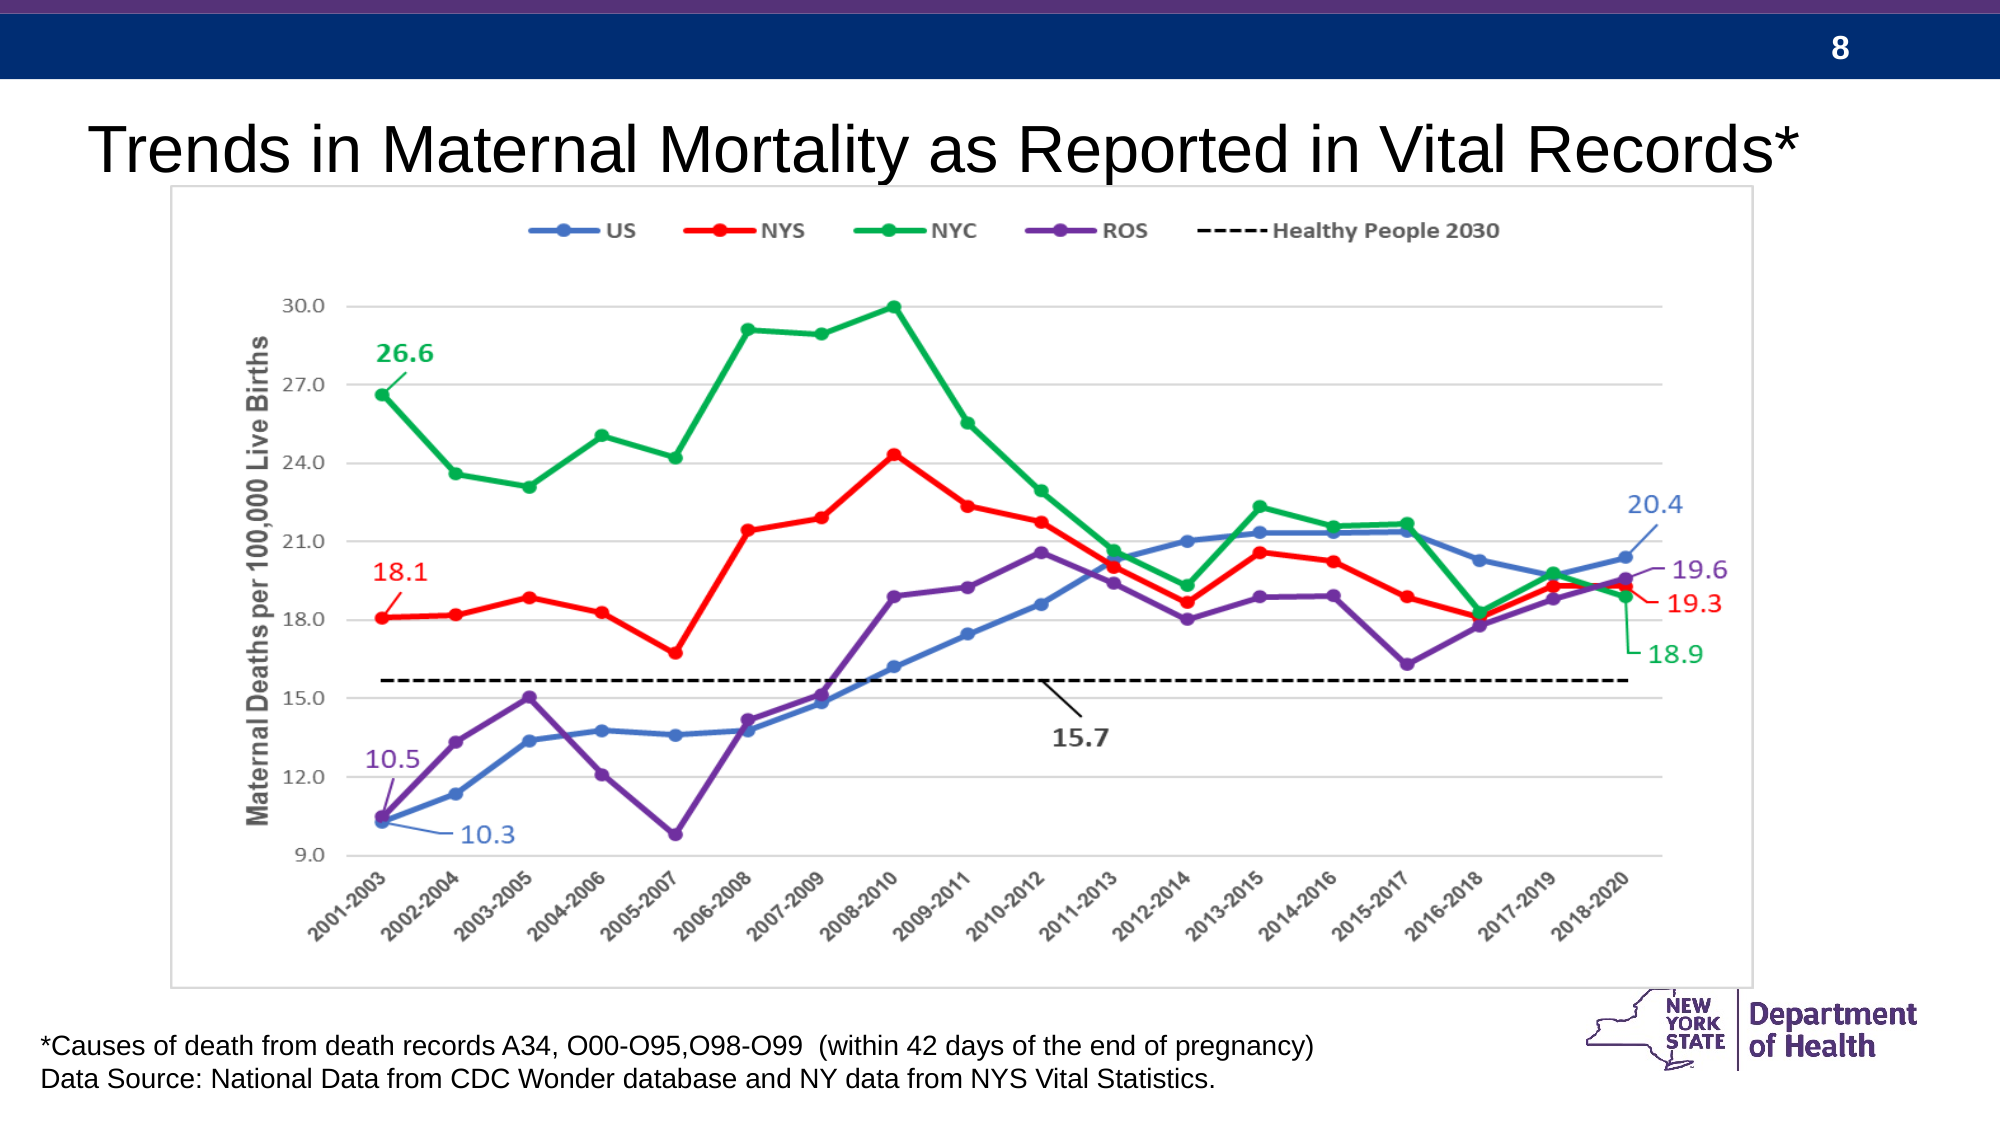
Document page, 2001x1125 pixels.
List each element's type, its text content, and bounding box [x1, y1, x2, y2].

picture [169, 185, 1917, 1071]
text_box Trends in Maternal Mortality as Reported in Vital Records* [67, 96, 1823, 197]
text_box *Causes of death from death records A34, O00-O95,O98-O99 (within 42 days of the end of pregnancy) Data Source: National Data from CDC Wonder database and NY data from NYS Vital Statistics. [25, 1019, 1529, 1102]
